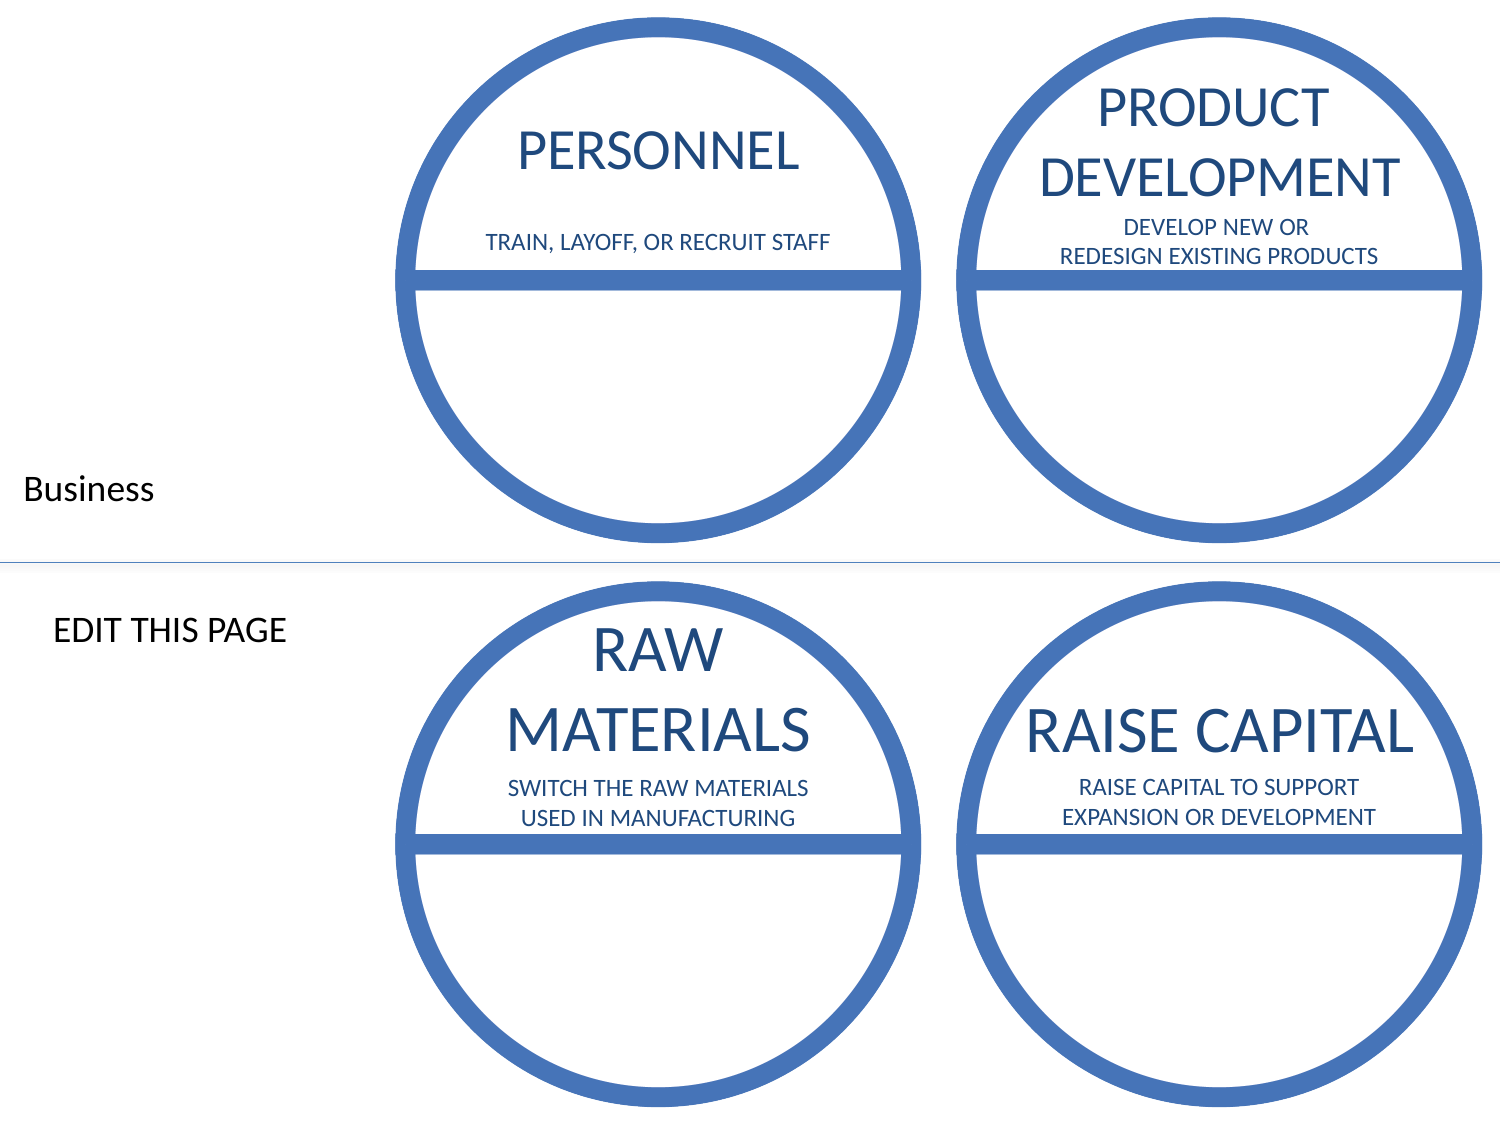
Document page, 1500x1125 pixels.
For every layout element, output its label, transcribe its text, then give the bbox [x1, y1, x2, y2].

text_box Business [8, 456, 170, 517]
text_box EDIT THIS PAGE [38, 597, 303, 657]
picture [377, 0, 1500, 562]
picture [377, 563, 1500, 1125]
